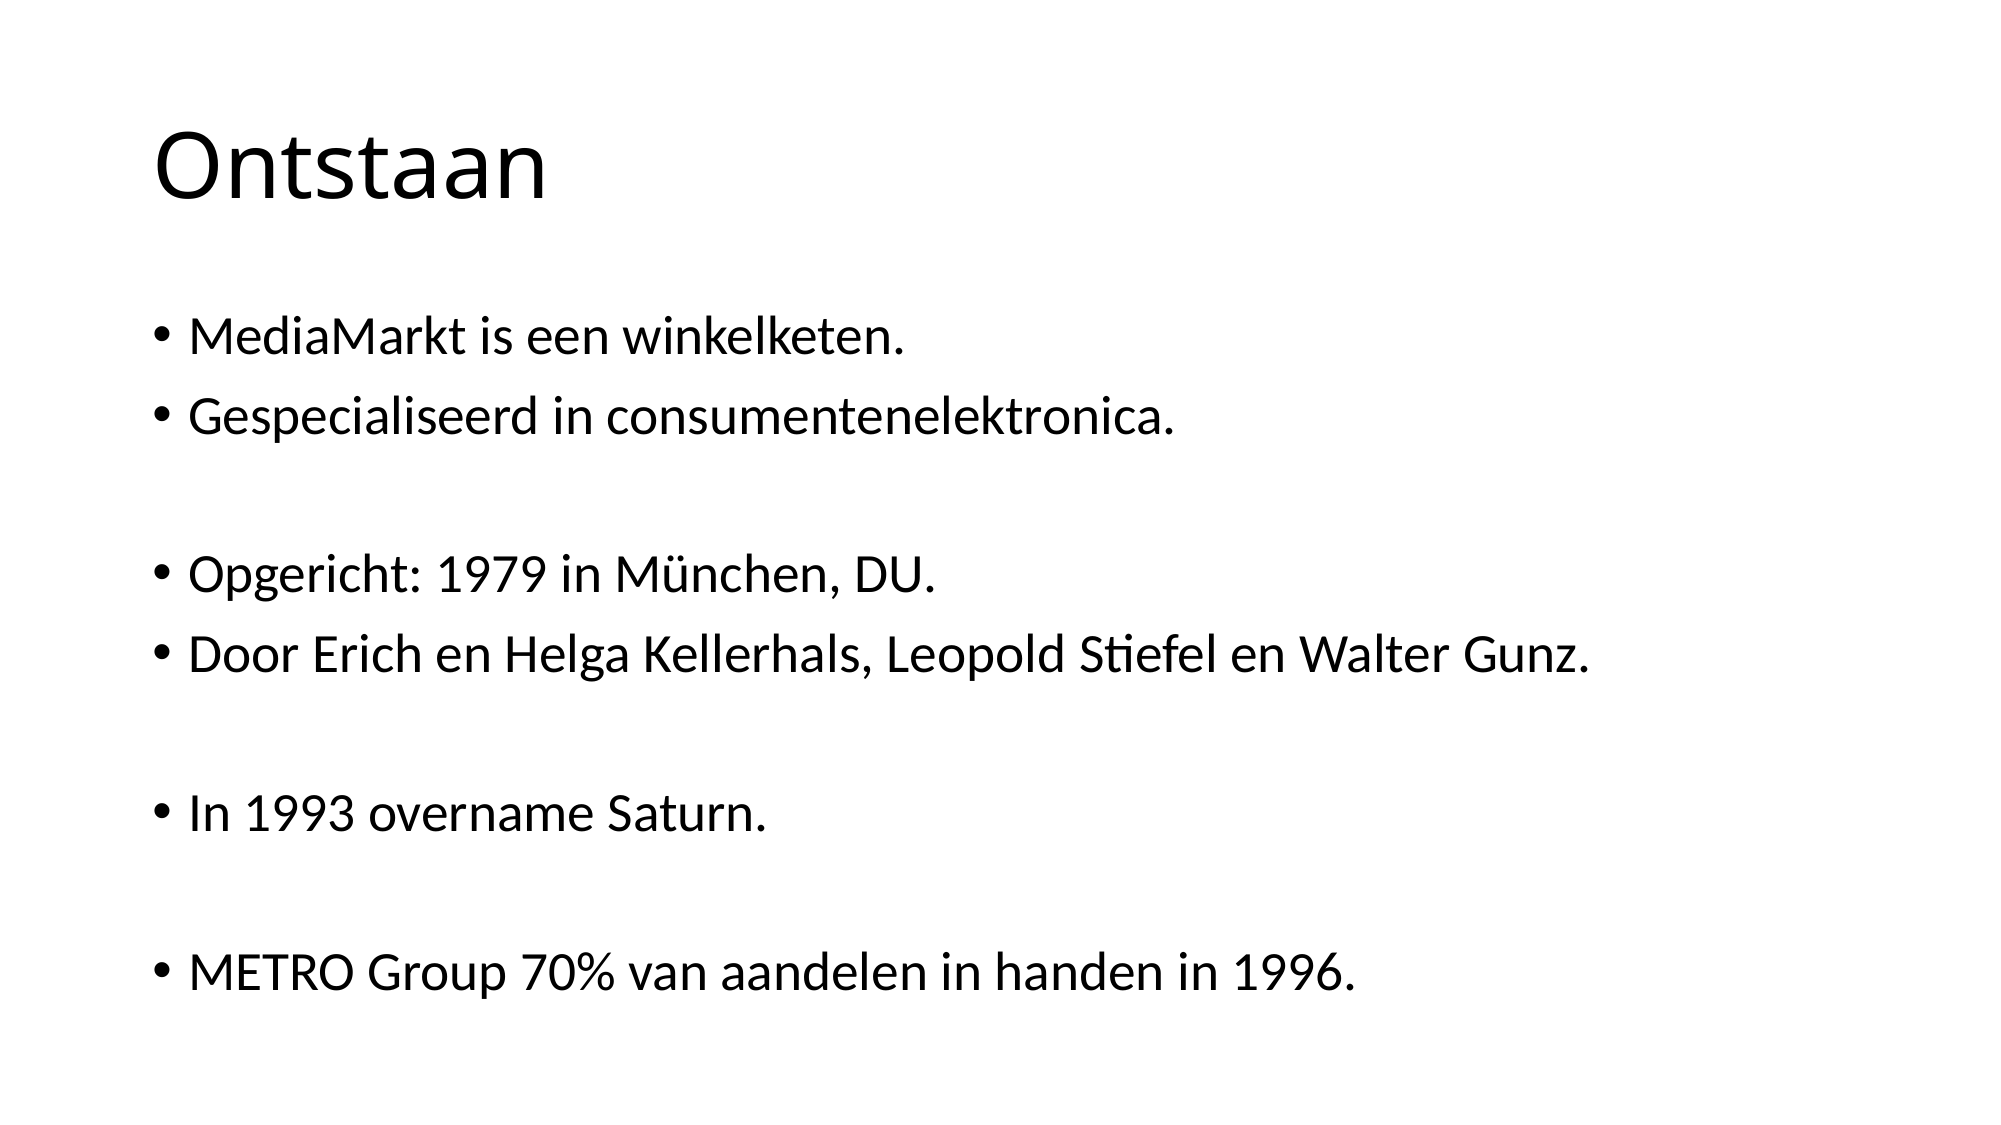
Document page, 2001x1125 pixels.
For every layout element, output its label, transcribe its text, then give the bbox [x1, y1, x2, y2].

list MediaMarkt is een winkelketen. Gespecialiseerd in consumentenelektronica. Opgericht: 1979 in München, DU. Door Erich en Helga Kellerhals, Leopold Stiefel en Walter Gunz. In 1993 overname Saturn. METRO Group 70% van aandelen in handen in 1996. [137, 299, 1863, 1014]
title Ontstaan [137, 59, 1863, 278]
